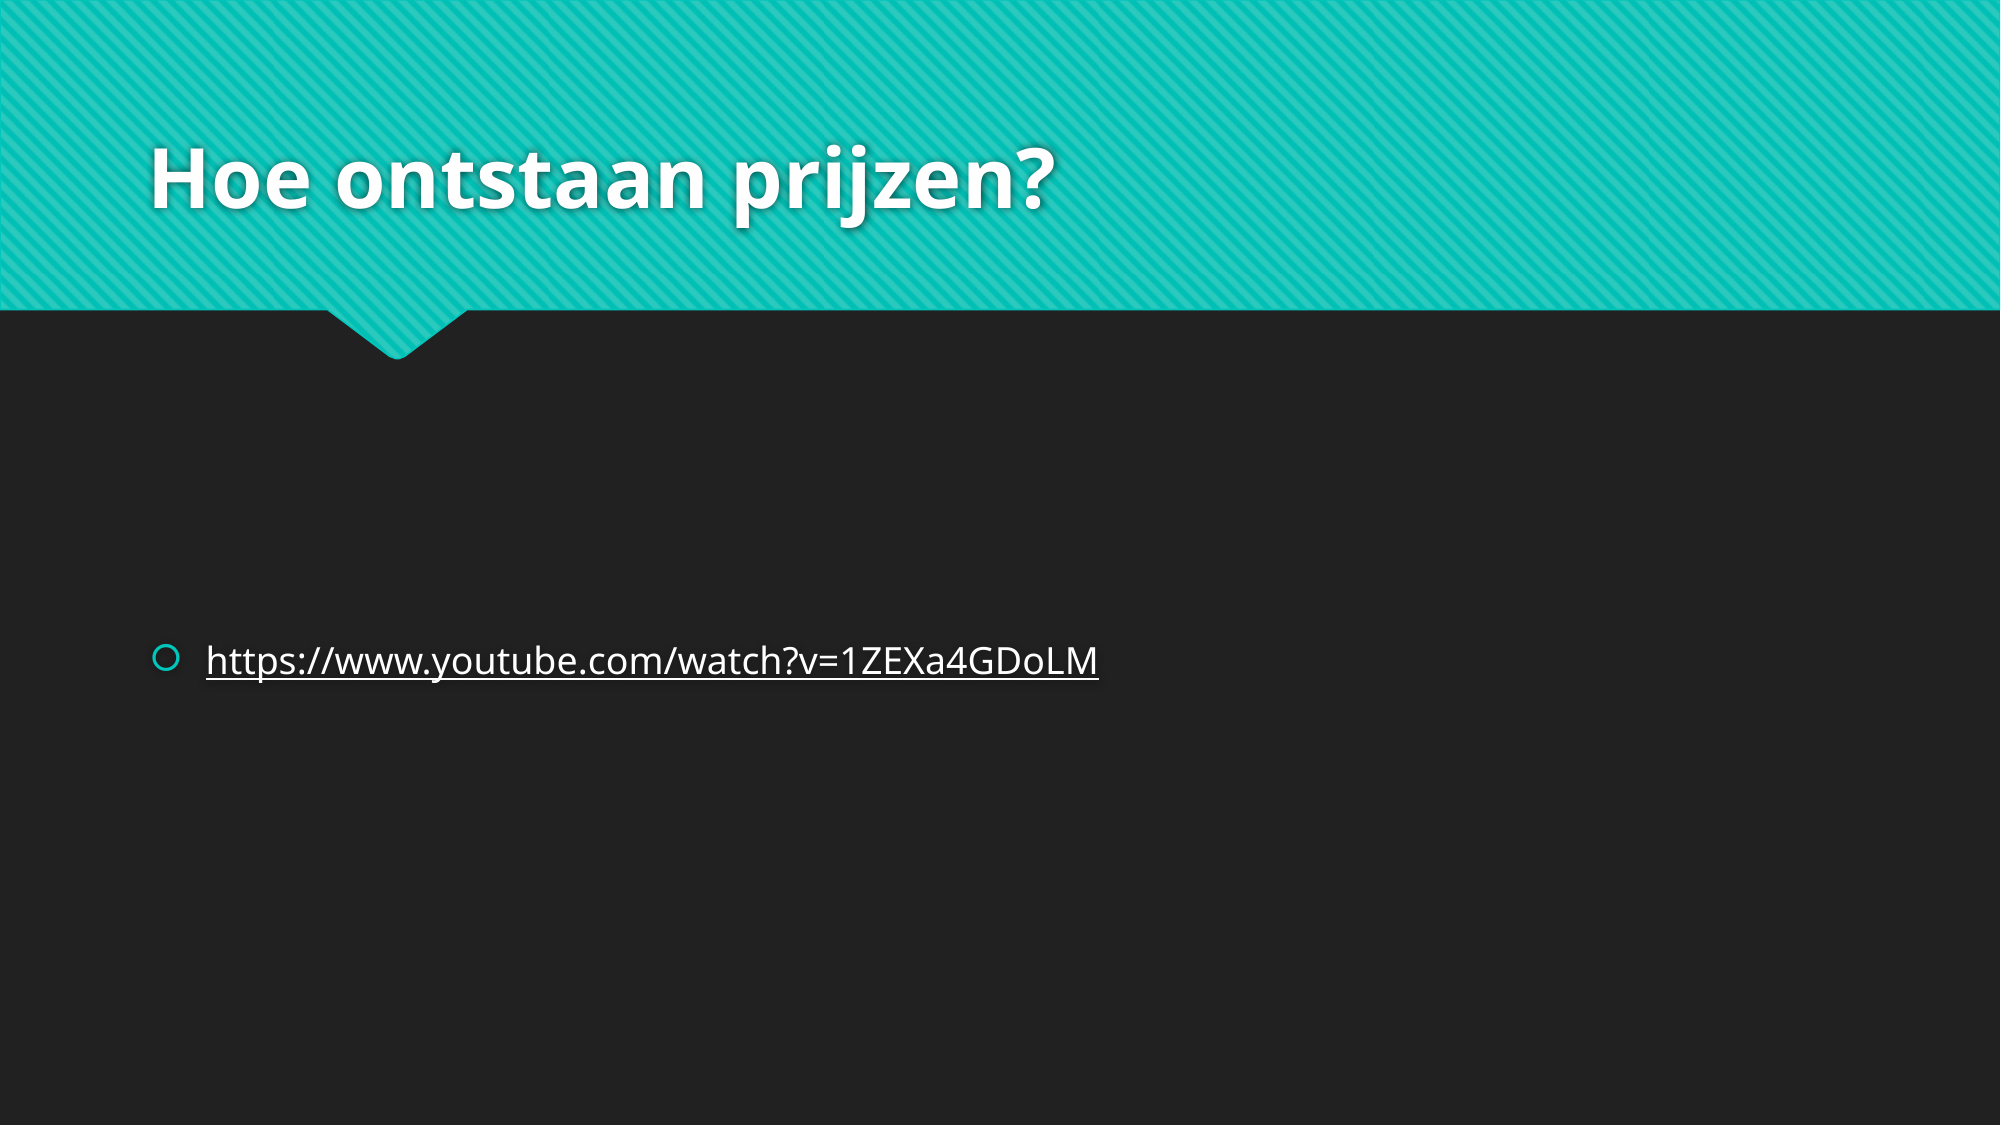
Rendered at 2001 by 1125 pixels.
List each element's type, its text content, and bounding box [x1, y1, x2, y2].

title Hoe ontstaan prijzen? [132, 73, 1868, 233]
list https://www.youtube.com/watch?v=1ZEXa4GDoLM [134, 364, 1866, 962]
